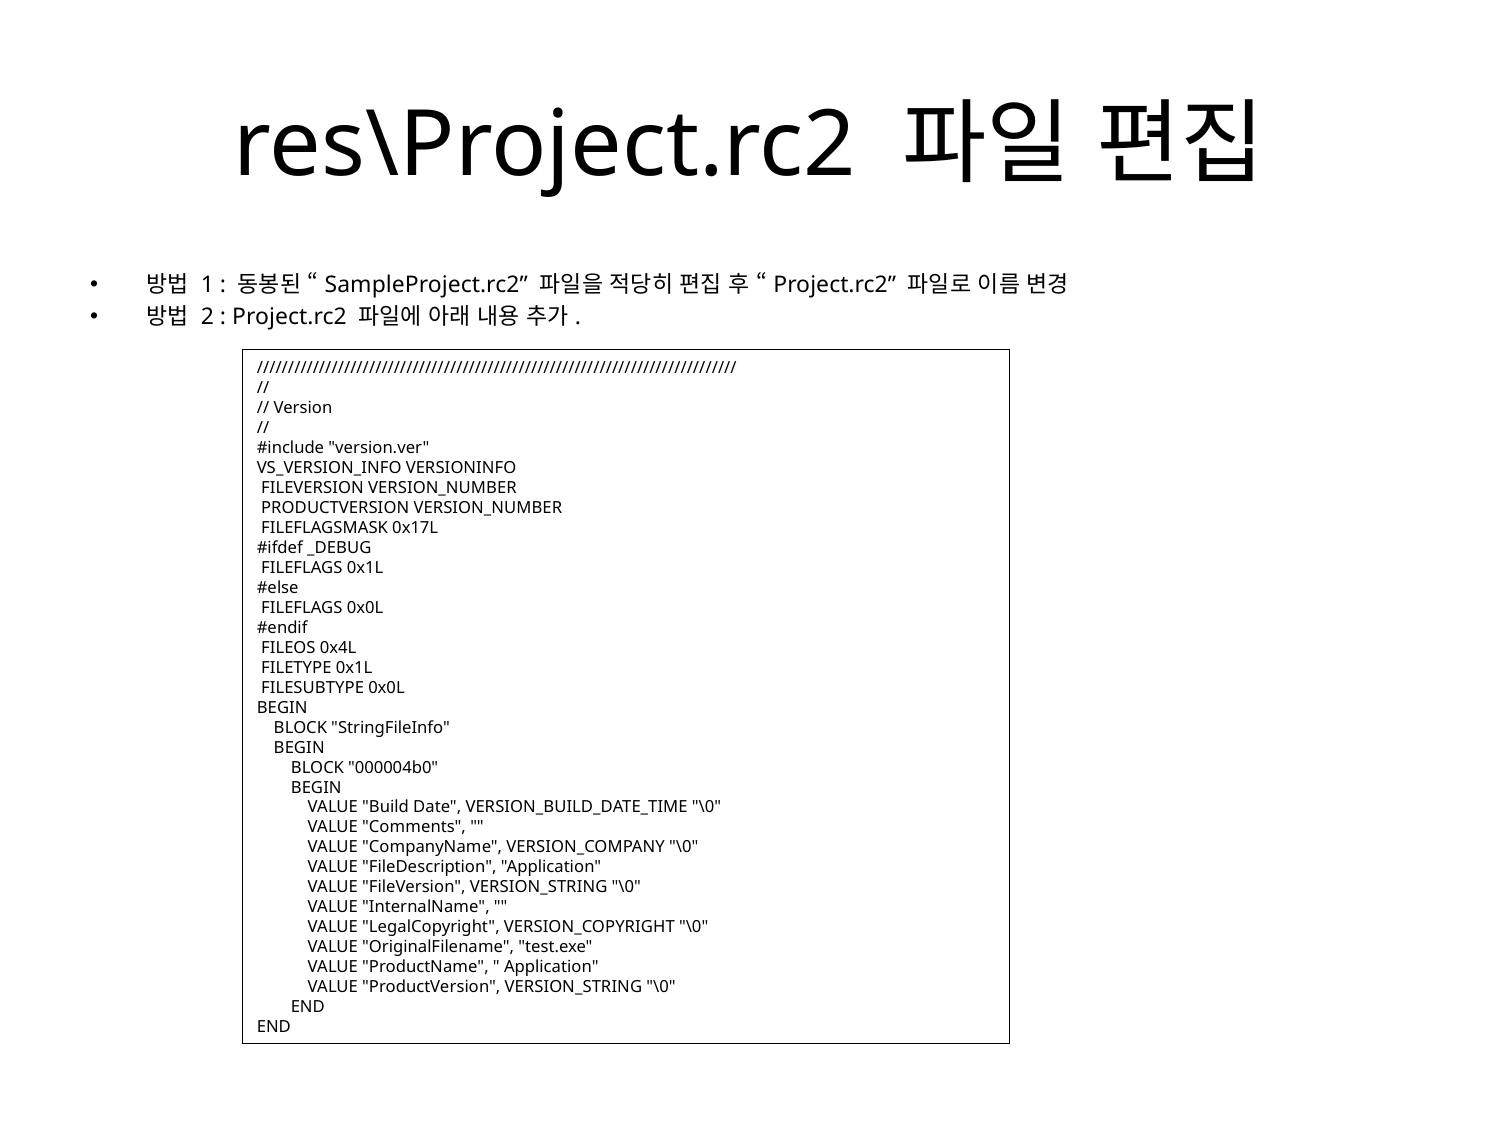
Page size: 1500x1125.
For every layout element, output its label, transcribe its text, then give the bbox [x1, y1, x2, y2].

title res\Project.rc2 파일 편집 [75, 45, 1425, 233]
text_box ///////////////////////////////////////////////////////////////////////////// // // Version // #include "version.ver" VS_VERSION_INFO VERSIONINFO FILEVERSION VERSION_NUMBER PRODUCTVERSION VERSION_NUMBER FILEFLAGSMASK 0x17L #ifdef _DEBUG FILEFLAGS 0x1L #else FILEFLAGS 0x0L #endif FILEOS 0x4L FILETYPE 0x1L FILESUBTYPE 0x0L BEGIN BLOCK "StringFileInfo" BEGIN BLOCK "000004b0" BEGIN VALUE "Build Date", VERSION_BUILD_DATE_TIME "\0" VALUE "Comments", "" VALUE "CompanyName", VERSION_COMPANY "\0" VALUE "FileDescription", "Application" VALUE "FileVersion", VERSION_STRING "\0" VALUE "InternalName", "" VALUE "LegalCopyright", VERSION_COPYRIGHT "\0" VALUE "OriginalFilename", "test.exe" VALUE "ProductName", " Application" VALUE "ProductVersion", VERSION_STRING "\0" END END [242, 349, 1010, 1044]
list 방법 1 : 동봉된 “SampleProject.rc2” 파일을 적당히 편집 후 “Project.rc2” 파일로 이름 변경 방법 2 : Project.rc2 파일에 아래 내용 추가. [75, 262, 1425, 1005]
